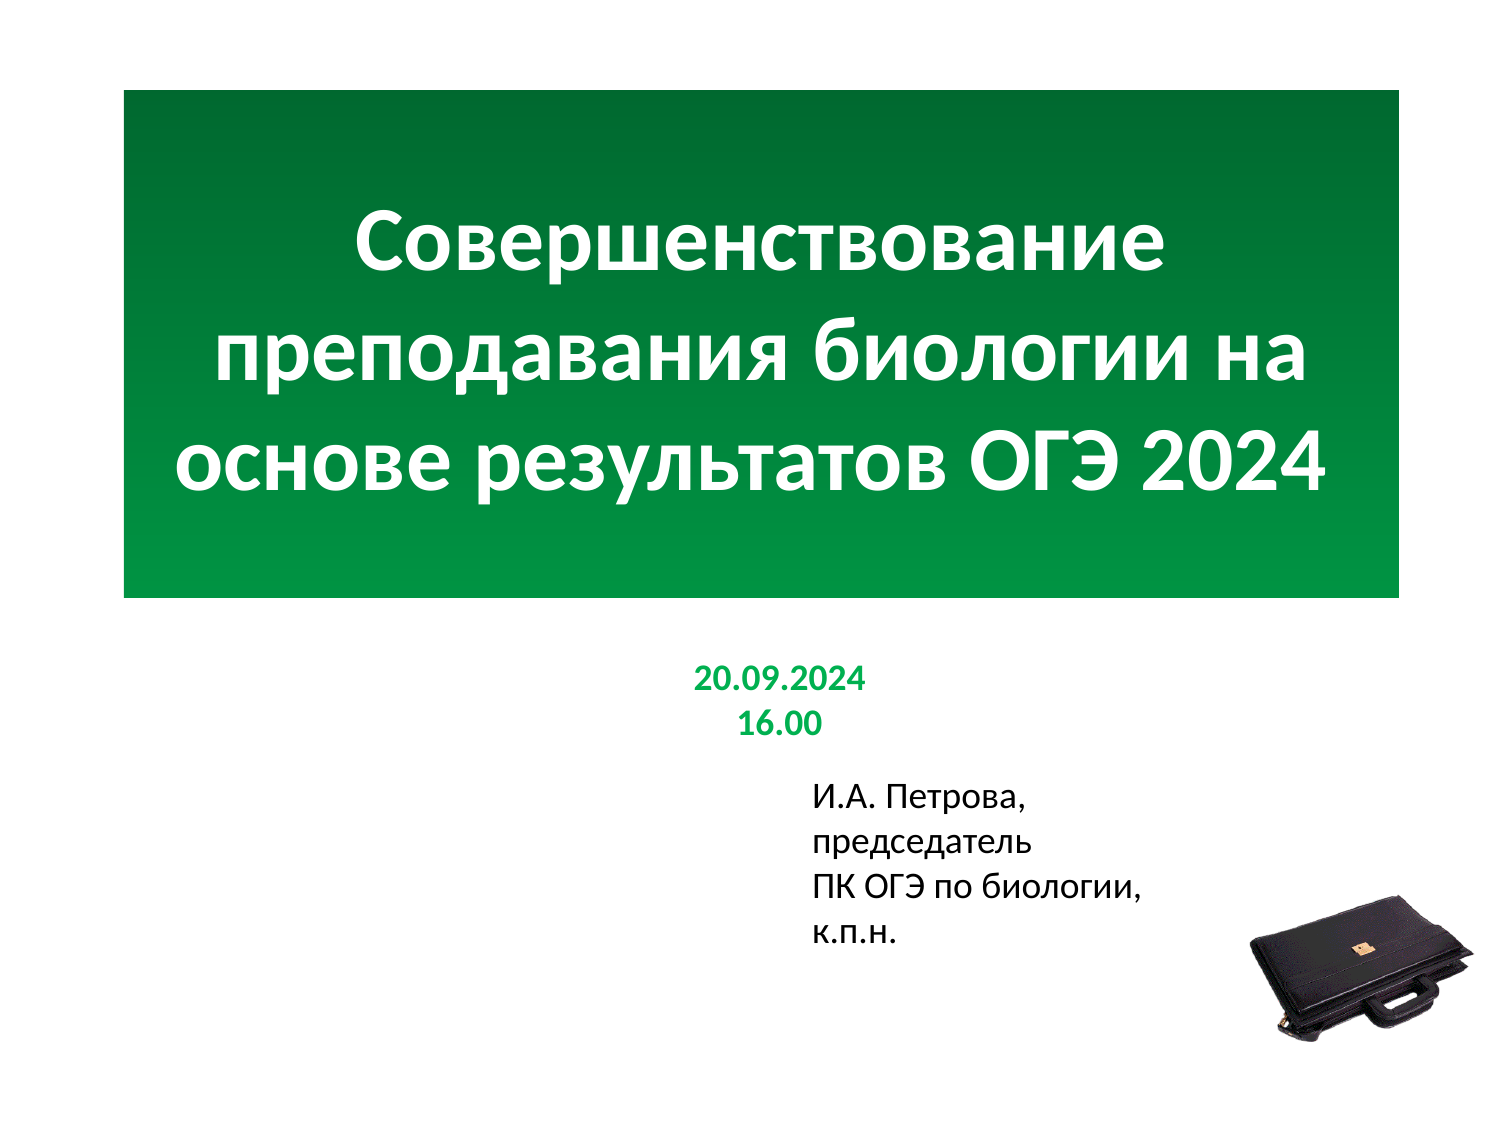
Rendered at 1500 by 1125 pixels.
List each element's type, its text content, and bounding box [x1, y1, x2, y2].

text_box И.А. Петрова, председатель ПК ОГЭ по биологии, к.п.н. [797, 763, 1247, 1003]
title Совершенствование преподавания биологии на основе результатов ОГЭ 2024 [123, 90, 1399, 598]
text_box 20.09.2024 16.00 [454, 645, 1105, 750]
picture [1225, 889, 1500, 1051]
